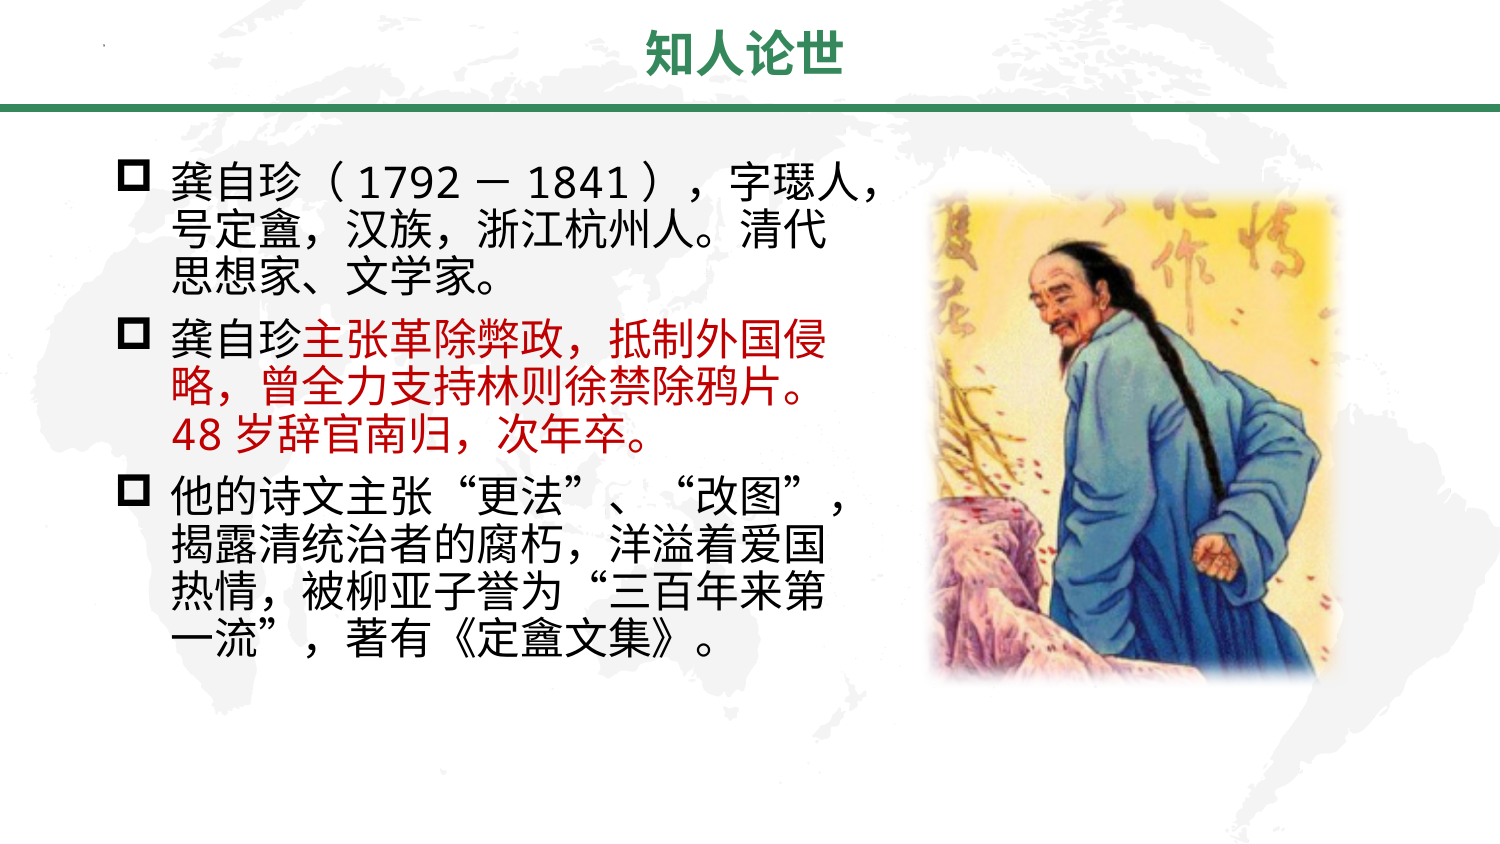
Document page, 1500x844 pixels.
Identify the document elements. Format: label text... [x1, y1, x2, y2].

title 知人论世 [633, 5, 1370, 89]
picture [0, 112, 1500, 844]
list 龚自珍（1792－1841），字璱人，号定盦，汉族，浙江杭州人。清代思想家、文学家。 龚自珍主张革除弊政，抵制外国侵略，曾全力支持林则徐禁除鸦片。48岁辞官南归，次年卒。 他的诗文主张“更法”、“改图”，揭露清统治者的腐朽，洋溢着爱国热情，被柳亚子誉为“三百年来第一流”，著有《定盦文集》。 [103, 154, 874, 758]
picture [0, 0, 1500, 104]
